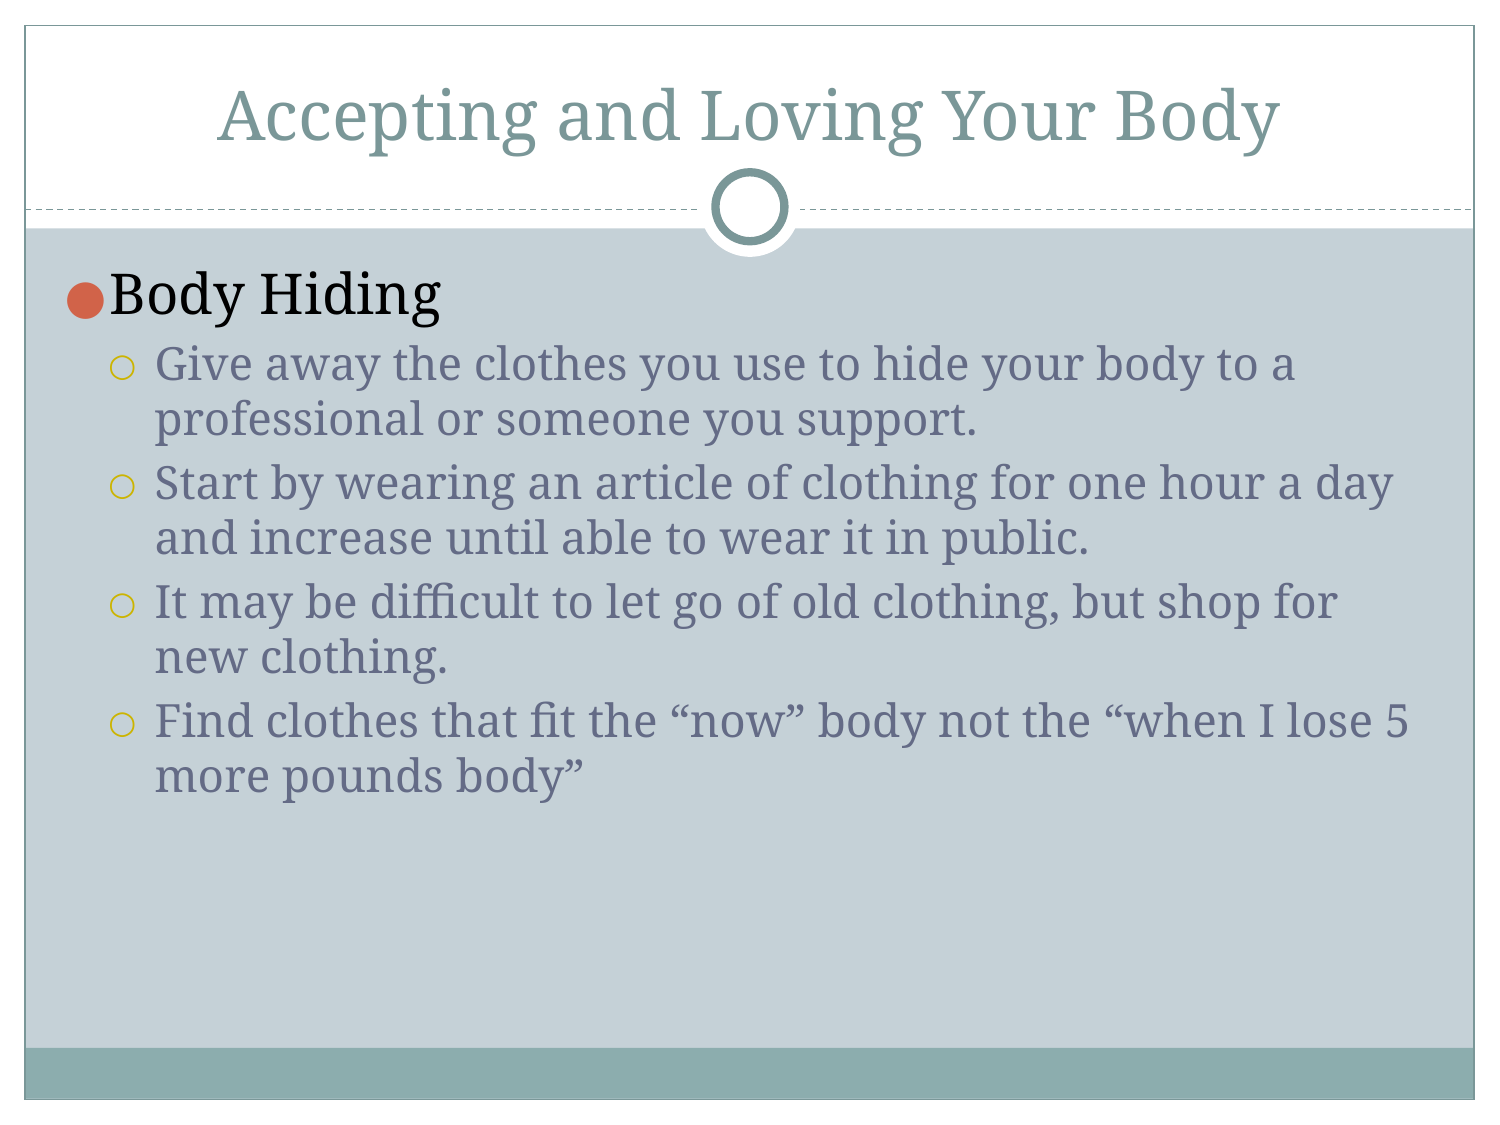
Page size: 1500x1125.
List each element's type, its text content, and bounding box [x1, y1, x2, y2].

list Body Hiding Give away the clothes you use to hide your body to a professional or someone you support. Start by wearing an article of clothing for one hour a day and increase until able to wear it in public. It may be difficult to let go of old clothing, but shop for new clothing. Find clothes that fit the “now” body not the “when I lose 5 more pounds body” [49, 250, 1445, 1001]
title Accepting and Loving Your Body [49, 37, 1450, 162]
